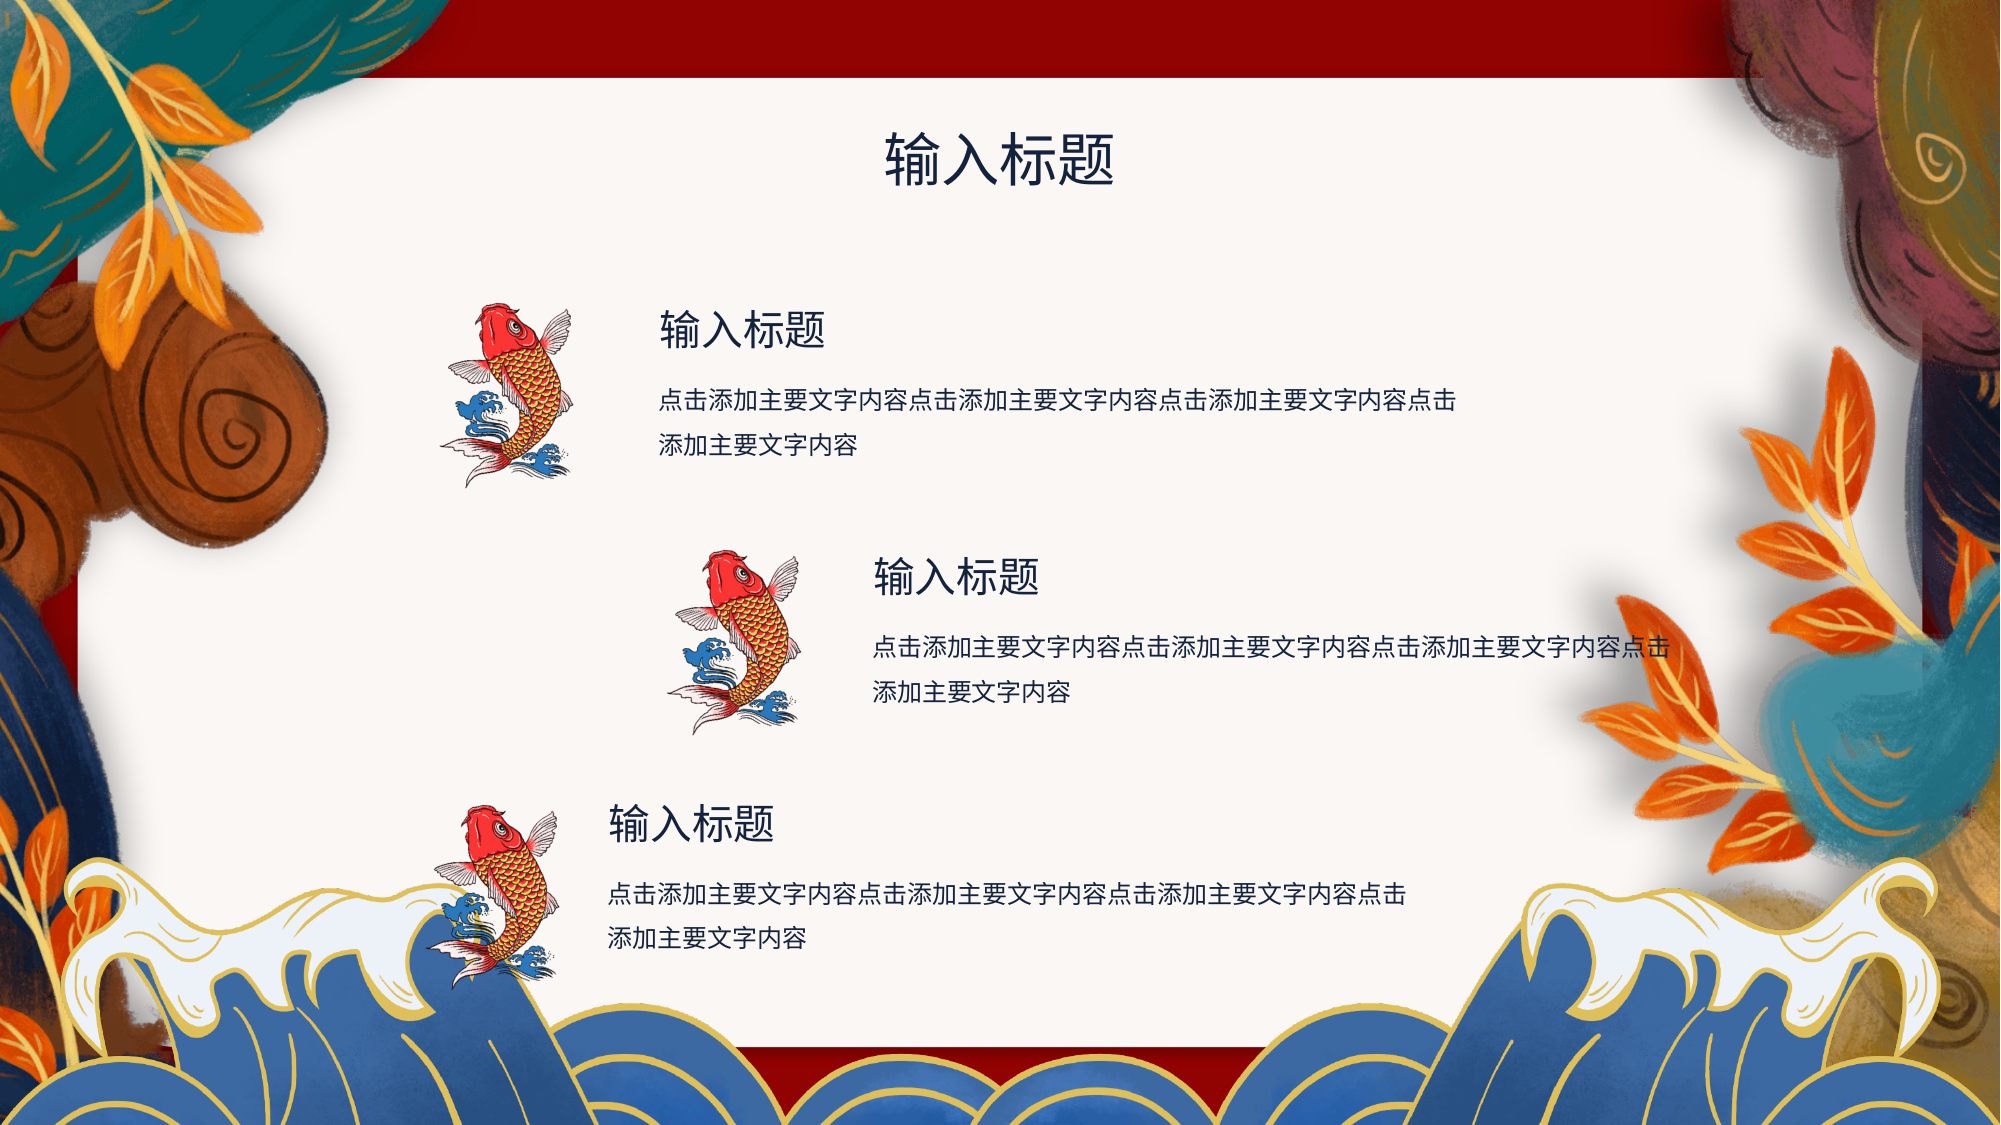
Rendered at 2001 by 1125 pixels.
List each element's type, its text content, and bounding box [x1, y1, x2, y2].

text_box 输入标题 [868, 115, 1132, 201]
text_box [643, 296, 1496, 463]
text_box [862, 543, 1710, 710]
picture [0, 0, 2001, 1125]
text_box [620, 790, 1445, 957]
